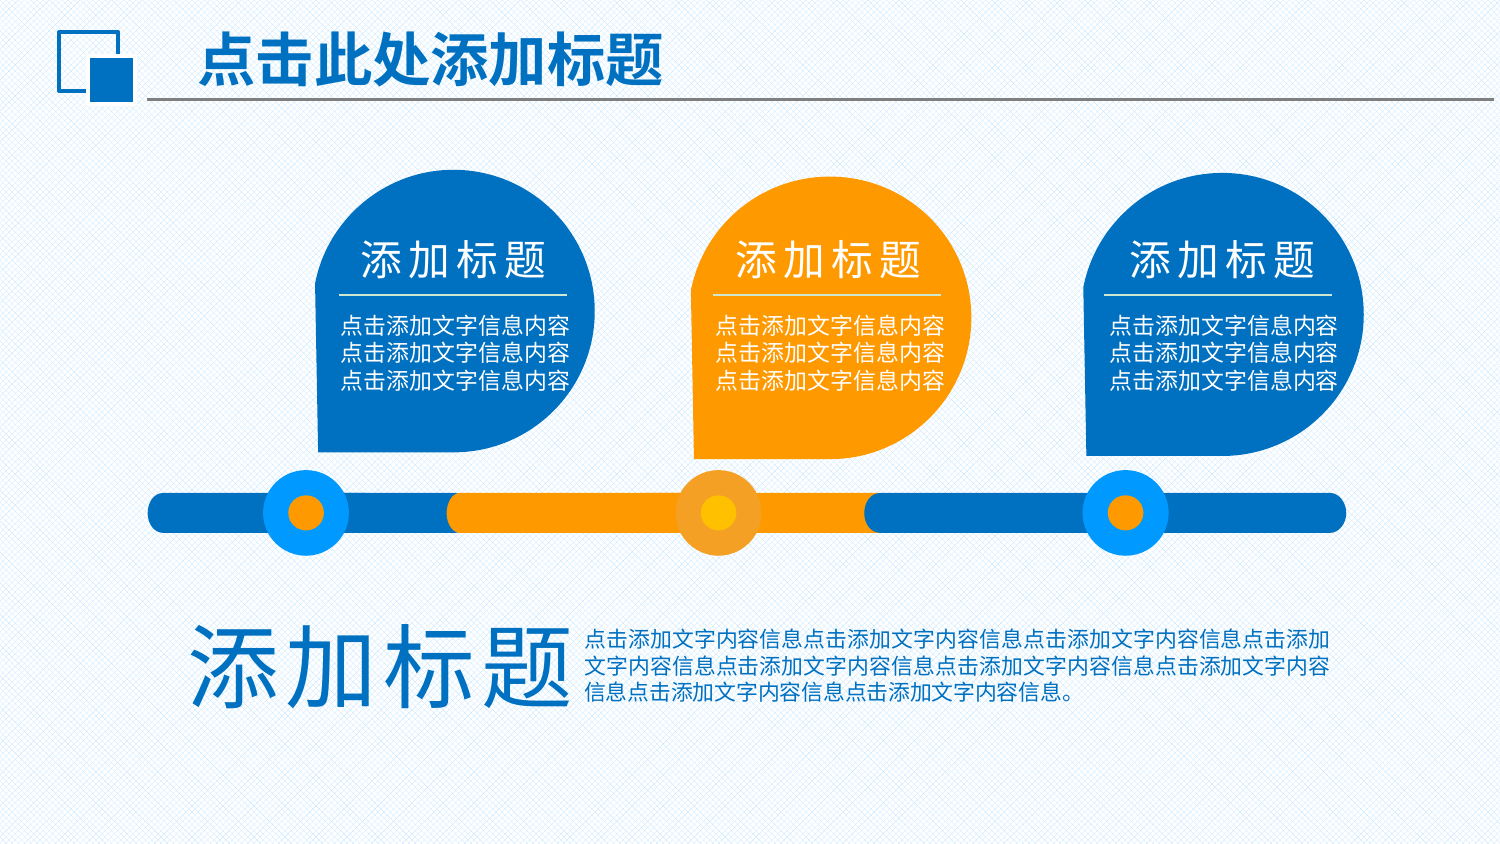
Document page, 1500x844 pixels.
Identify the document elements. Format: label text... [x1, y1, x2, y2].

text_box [355, 492, 445, 534]
text_box 添加标题 [173, 602, 589, 728]
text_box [147, 492, 257, 534]
text_box [1173, 492, 1347, 533]
text_box [889, 492, 1077, 533]
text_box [1082, 172, 1376, 457]
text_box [675, 469, 762, 556]
text_box [57, 30, 120, 93]
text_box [262, 469, 350, 556]
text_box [767, 492, 889, 534]
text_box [1082, 469, 1169, 556]
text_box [690, 176, 972, 460]
text_box 点击添加文字内容信息点击添加文字内容信息点击添加文字内容信息点击添加文字内容信息点击添加文字内容信息点击添加文字内容信息点击添加文字内容信息点击添加文字内容信息点击添加文字内容信息。 [569, 618, 1347, 713]
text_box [314, 169, 605, 453]
text_box [86, 54, 137, 106]
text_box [446, 492, 670, 534]
text_box 点击此处添加标题 [183, 15, 1500, 109]
